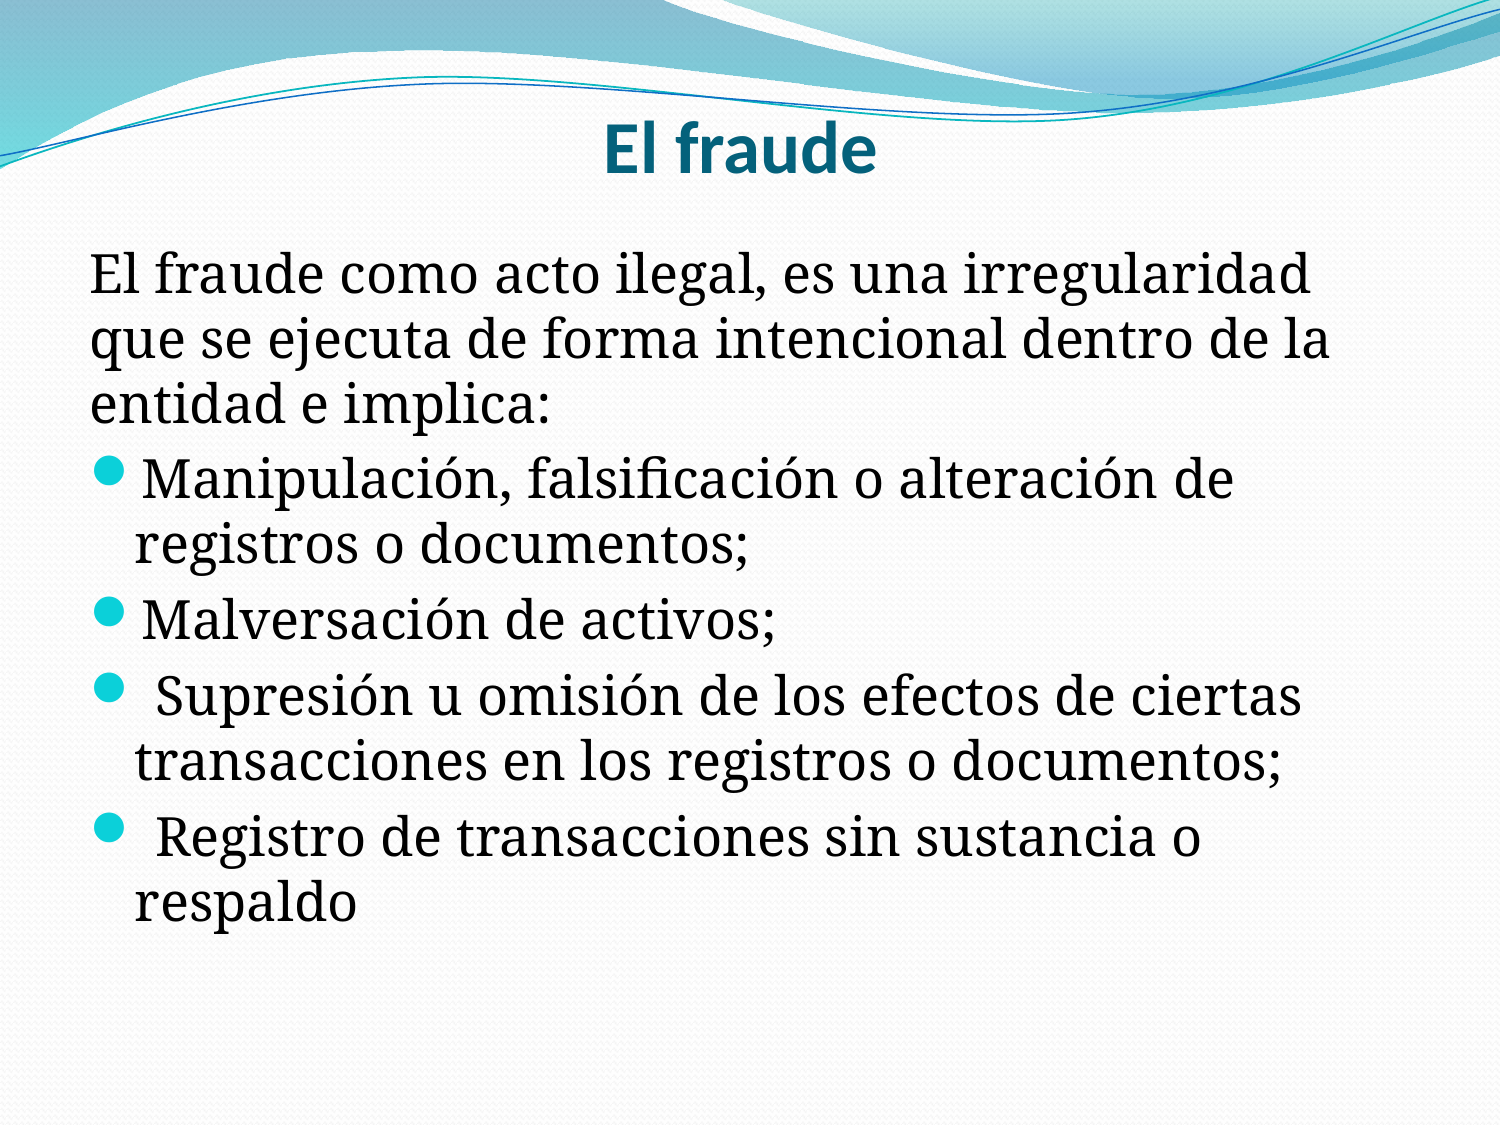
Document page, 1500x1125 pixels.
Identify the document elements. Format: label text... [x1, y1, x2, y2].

list El fraude como acto ilegal, es una irregularidad que se ejecuta de forma intencional dentro de la entidad e implica: Manipulación, falsificación o alteración de registros o documentos; Malversación de activos; Supresión u omisión de los efectos de ciertas transacciones en los registros o documentos; Registro de transacciones sin sustancia o respaldo [75, 231, 1425, 1038]
title El fraude [75, 90, 1425, 231]
